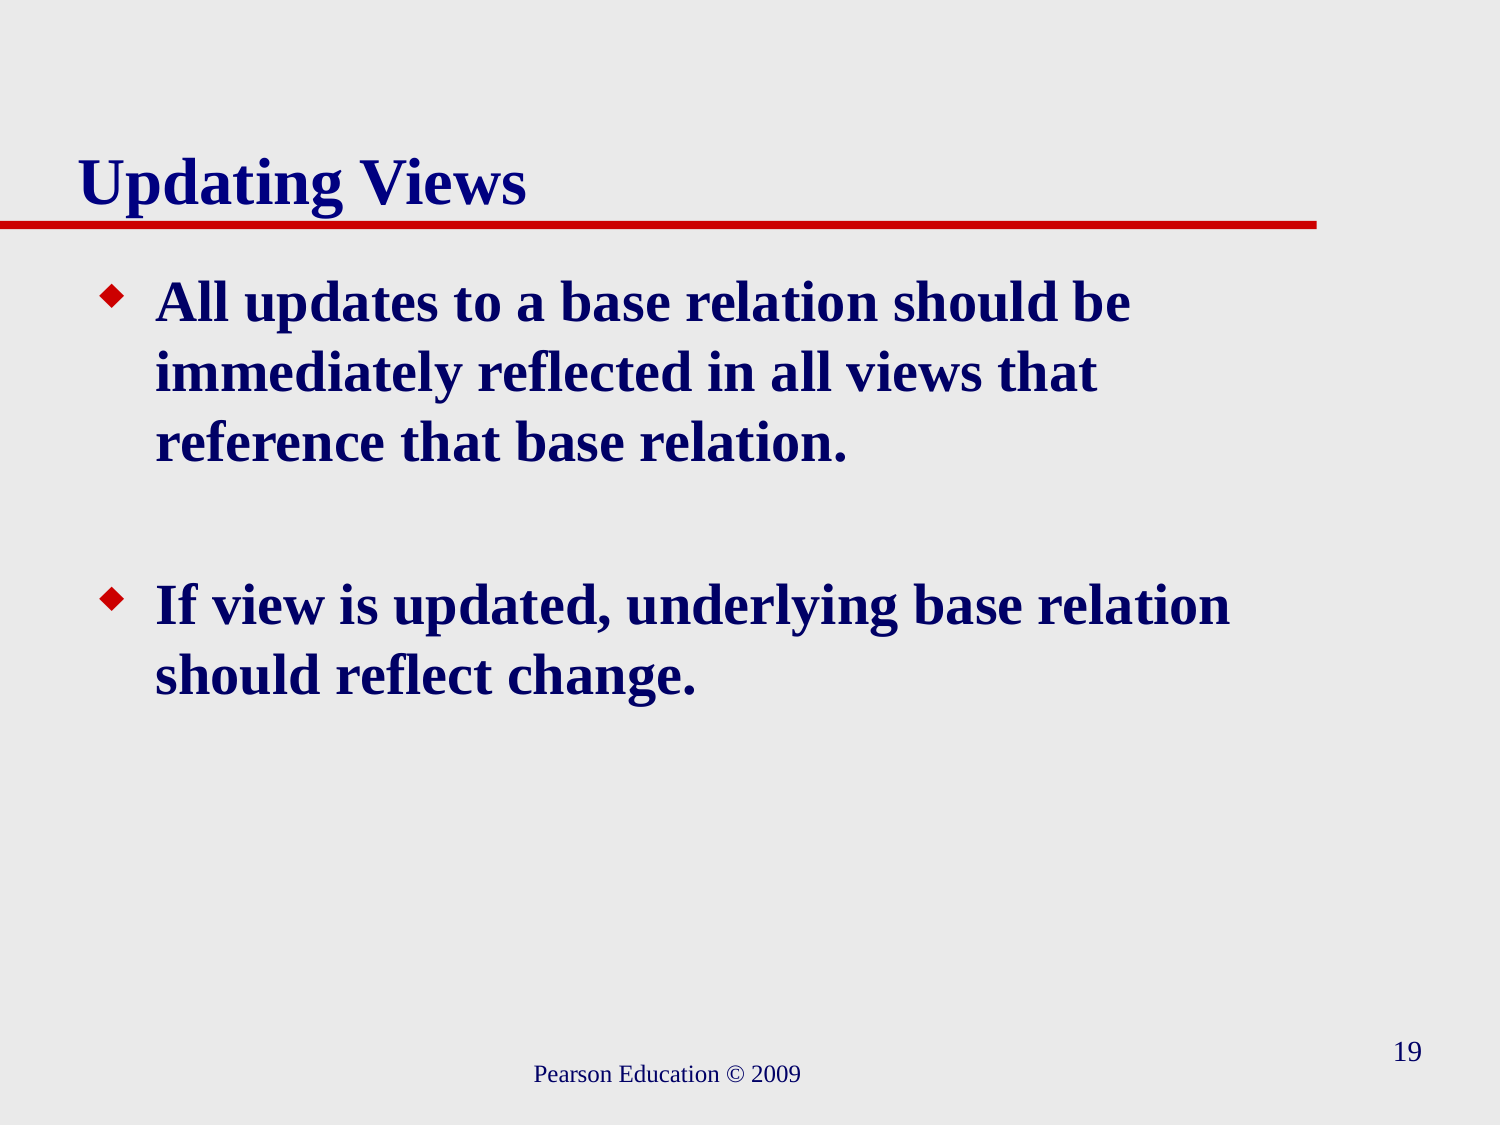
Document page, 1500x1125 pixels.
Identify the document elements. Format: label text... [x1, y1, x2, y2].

slide_number 19 [1125, 1012, 1438, 1088]
text_box Pearson Education © 2009 [512, 1050, 1038, 1095]
title Updating Views [62, 43, 1338, 226]
list All updates to a base relation should be immediately reflected in all views that reference that base relation. If view is updated, underlying base relation should reflect change. [84, 255, 1353, 931]
